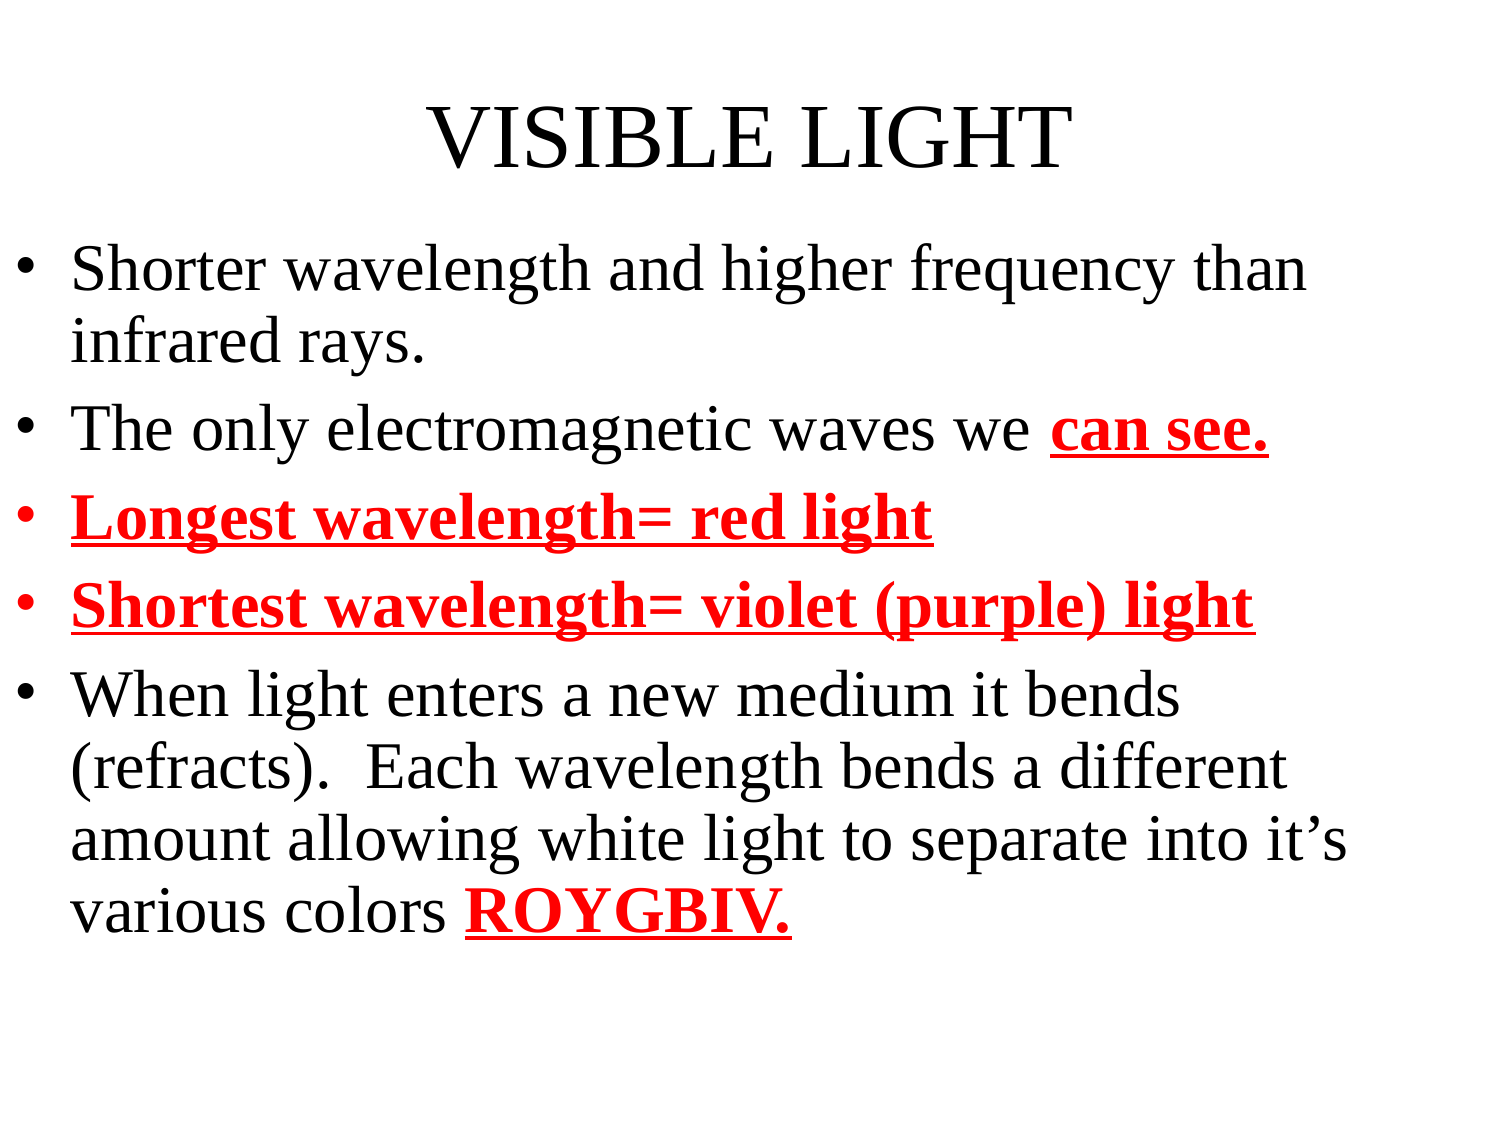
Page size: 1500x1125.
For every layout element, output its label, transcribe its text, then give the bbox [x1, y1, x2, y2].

title VISIBLE LIGHT [112, 37, 1388, 224]
list Shorter wavelength and higher frequency than infrared rays. The only electromagnetic waves we can see. Longest wavelength= red light Shortest wavelength= violet (purple) light When light enters a new medium it bends (refracts). Each wavelength bends a different amount allowing white light to separate into it’s various colors ROYGBIV. [0, 224, 1457, 1125]
